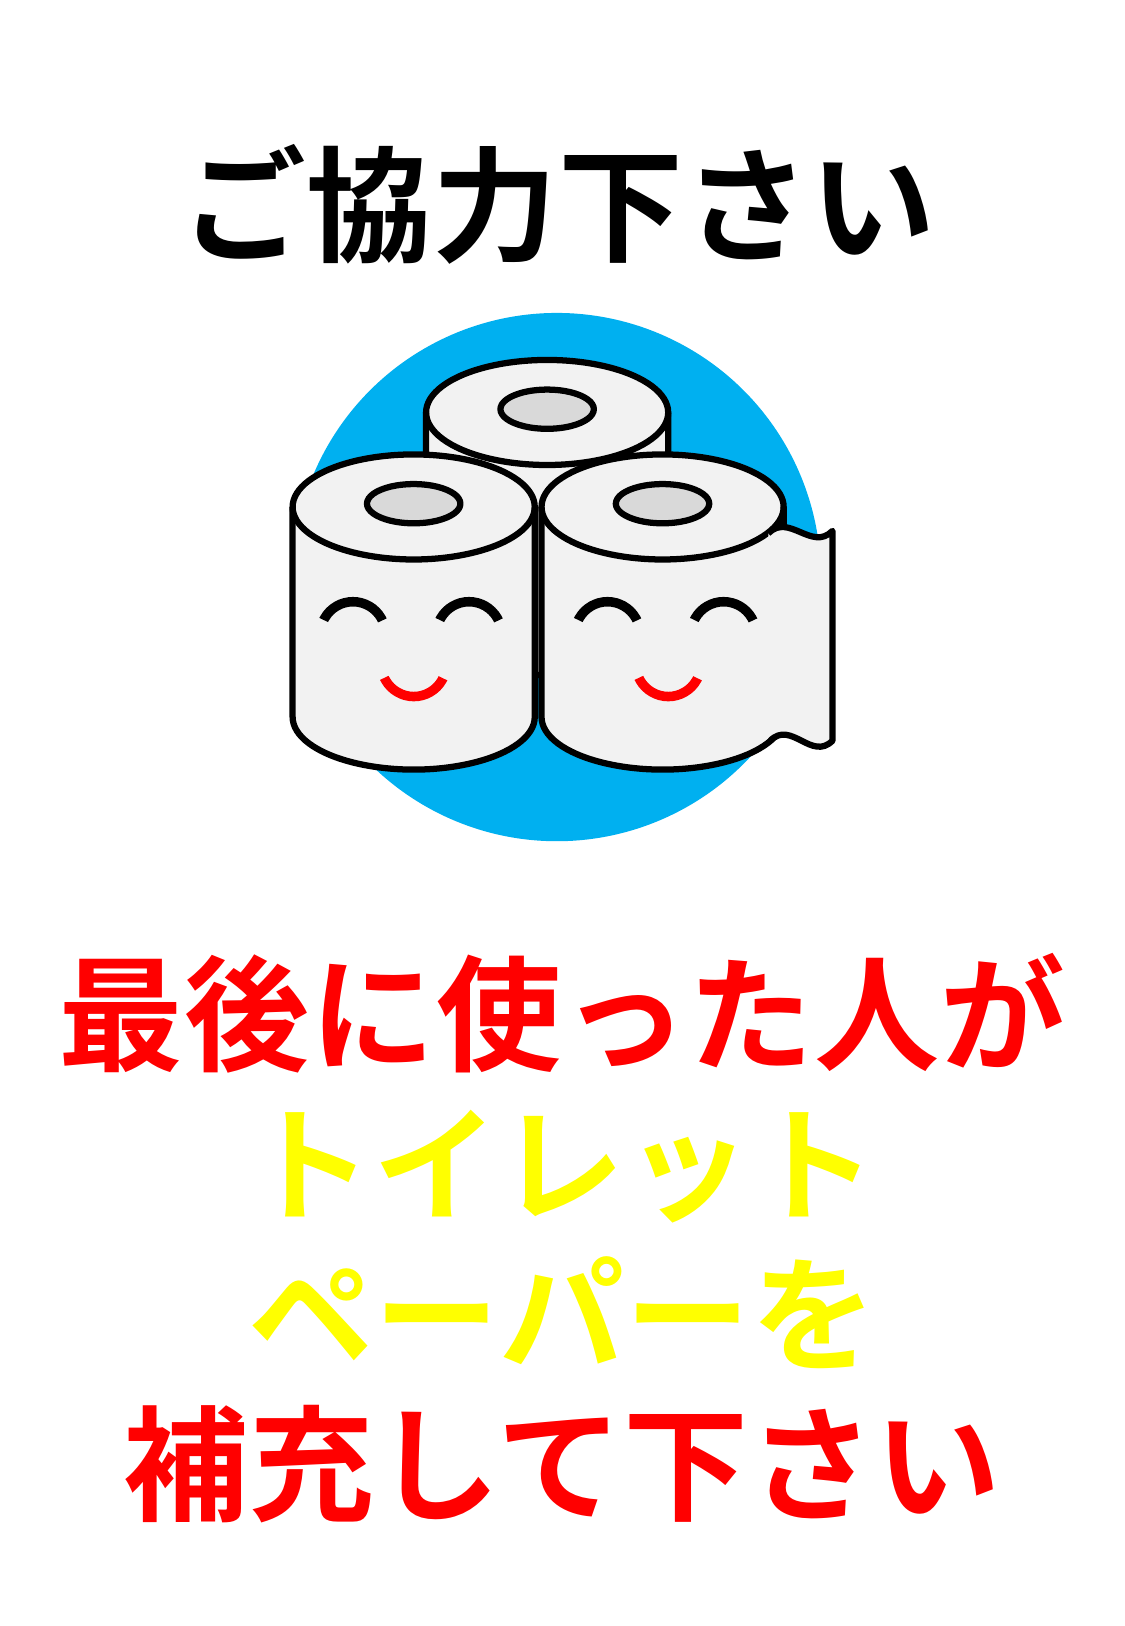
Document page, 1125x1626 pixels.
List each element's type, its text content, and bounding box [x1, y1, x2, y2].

text_box ご協力下さい [0, 120, 1125, 286]
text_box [292, 312, 833, 842]
text_box 最後に使った人が トイレット ペーパーを 補充して下さい [0, 929, 1125, 1545]
